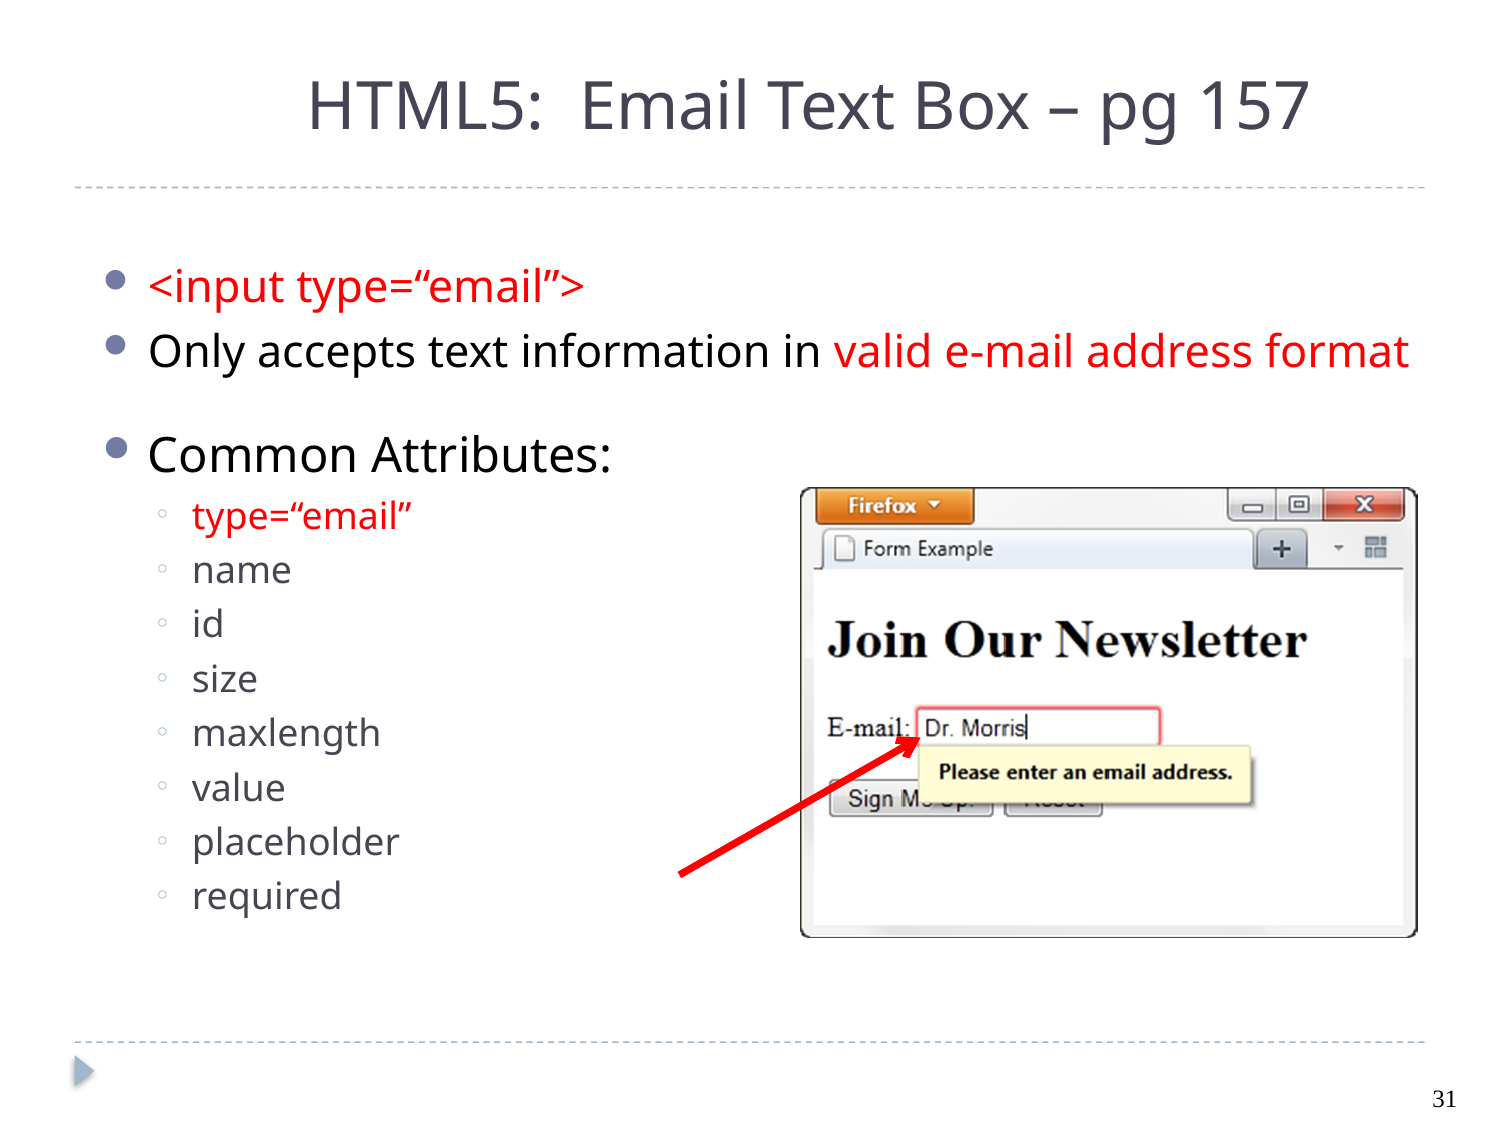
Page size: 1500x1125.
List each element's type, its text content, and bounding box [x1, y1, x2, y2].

slide_number 31 [1417, 1075, 1500, 1125]
list <input type=“email”> Only accepts text information in valid e-mail address format Common Attributes: type=“email” name id size maxlength value placeholder required [75, 249, 1450, 938]
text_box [679, 737, 921, 876]
title HTML5: Email Text Box – pg 157 [87, 24, 1363, 150]
picture [799, 487, 1418, 938]
